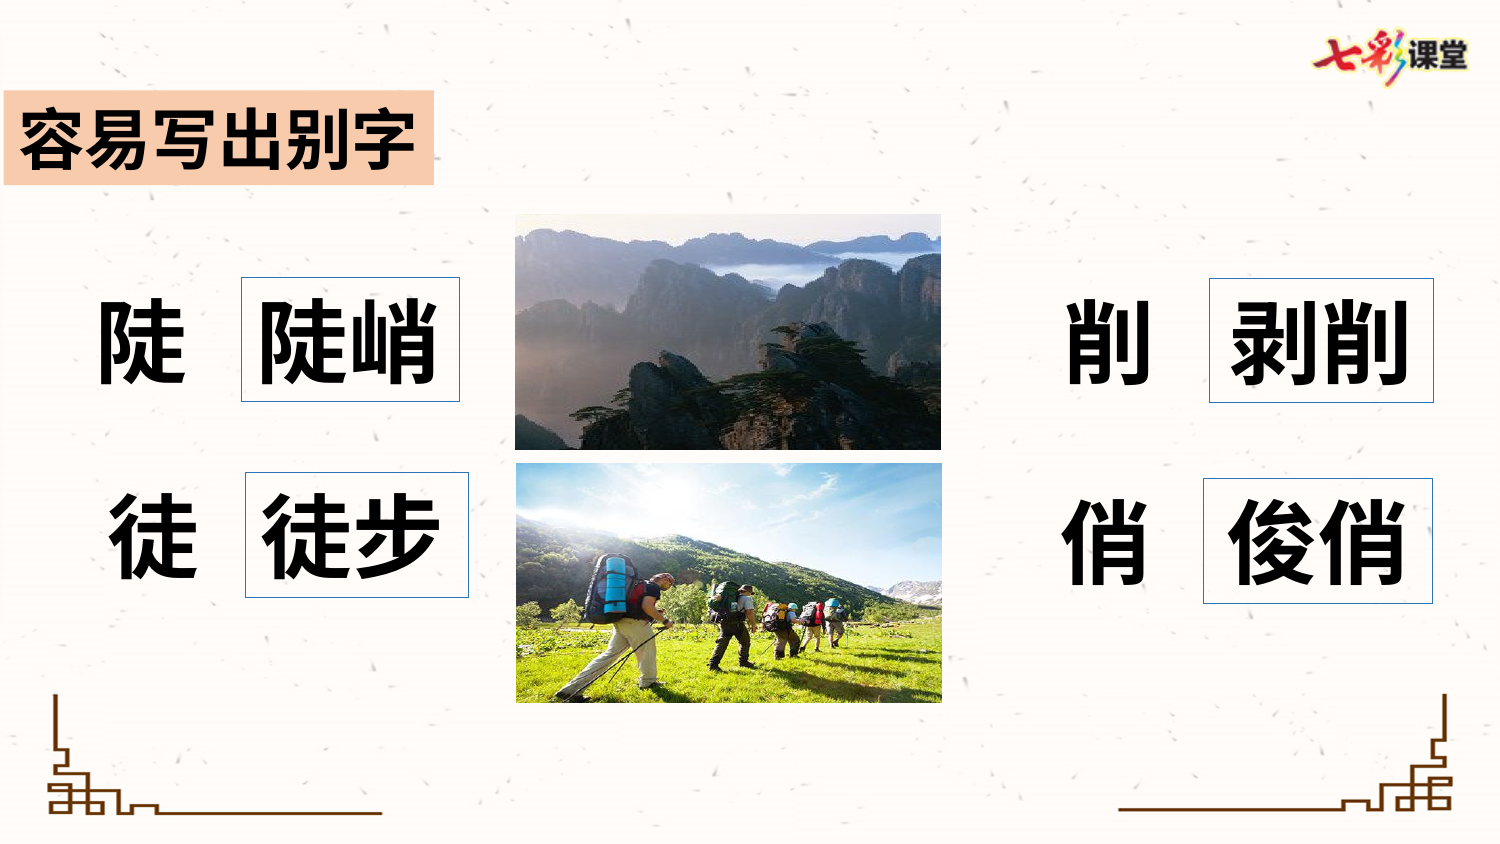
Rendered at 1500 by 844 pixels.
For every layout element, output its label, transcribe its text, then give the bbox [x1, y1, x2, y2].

text_box 容易写出别字 [3, 90, 434, 186]
text_box 削 [1048, 278, 1193, 478]
text_box 陡 [79, 277, 224, 472]
text_box 剥削 [1209, 278, 1434, 403]
text_box 徒步 [245, 472, 469, 598]
text_box 俏 [1044, 478, 1193, 604]
text_box 徒 [79, 472, 228, 598]
picture [0, 0, 1500, 844]
text_box 俊俏 [1203, 478, 1433, 604]
text_box 陡峭 [241, 277, 460, 402]
